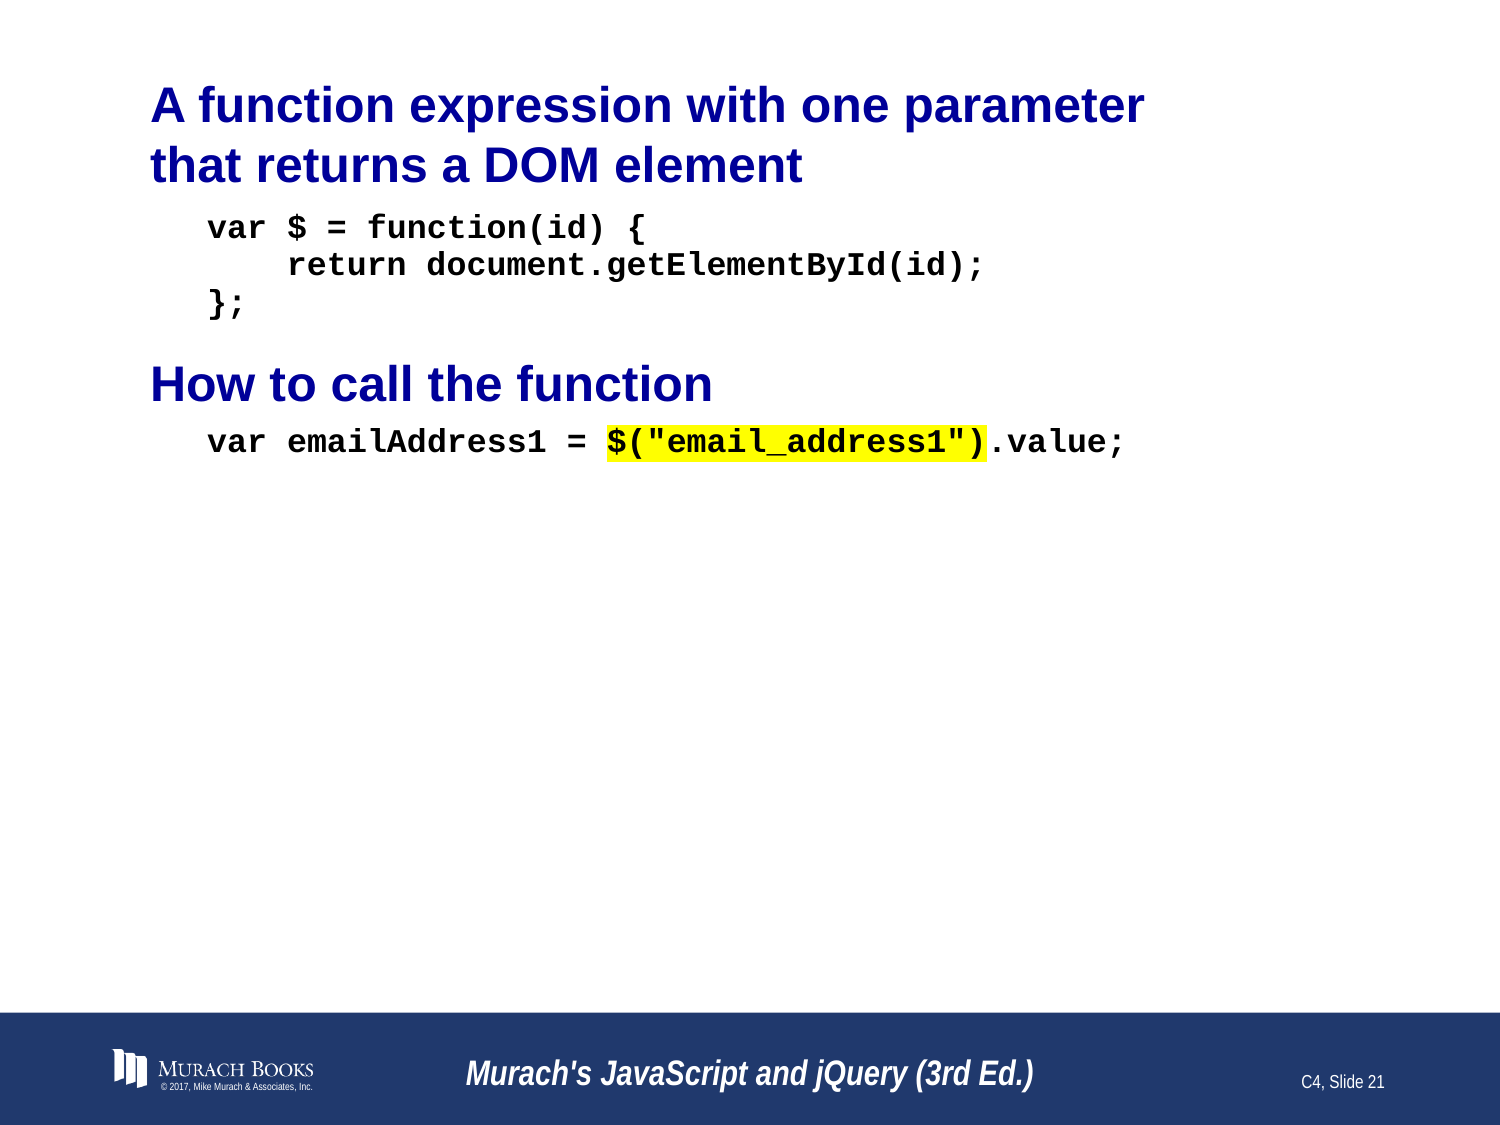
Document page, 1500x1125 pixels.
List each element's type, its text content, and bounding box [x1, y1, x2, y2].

slide_number C4, Slide 21 [1087, 1025, 1400, 1100]
footer © 2017, Mike Murach & Associates, Inc. [12, 1025, 463, 1100]
title A function expression with one parameter that returns a DOM element [150, 102, 1350, 164]
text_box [149, 210, 1350, 463]
slide_number Murach's JavaScript and jQuery (3rd Ed.) [463, 1025, 1050, 1100]
